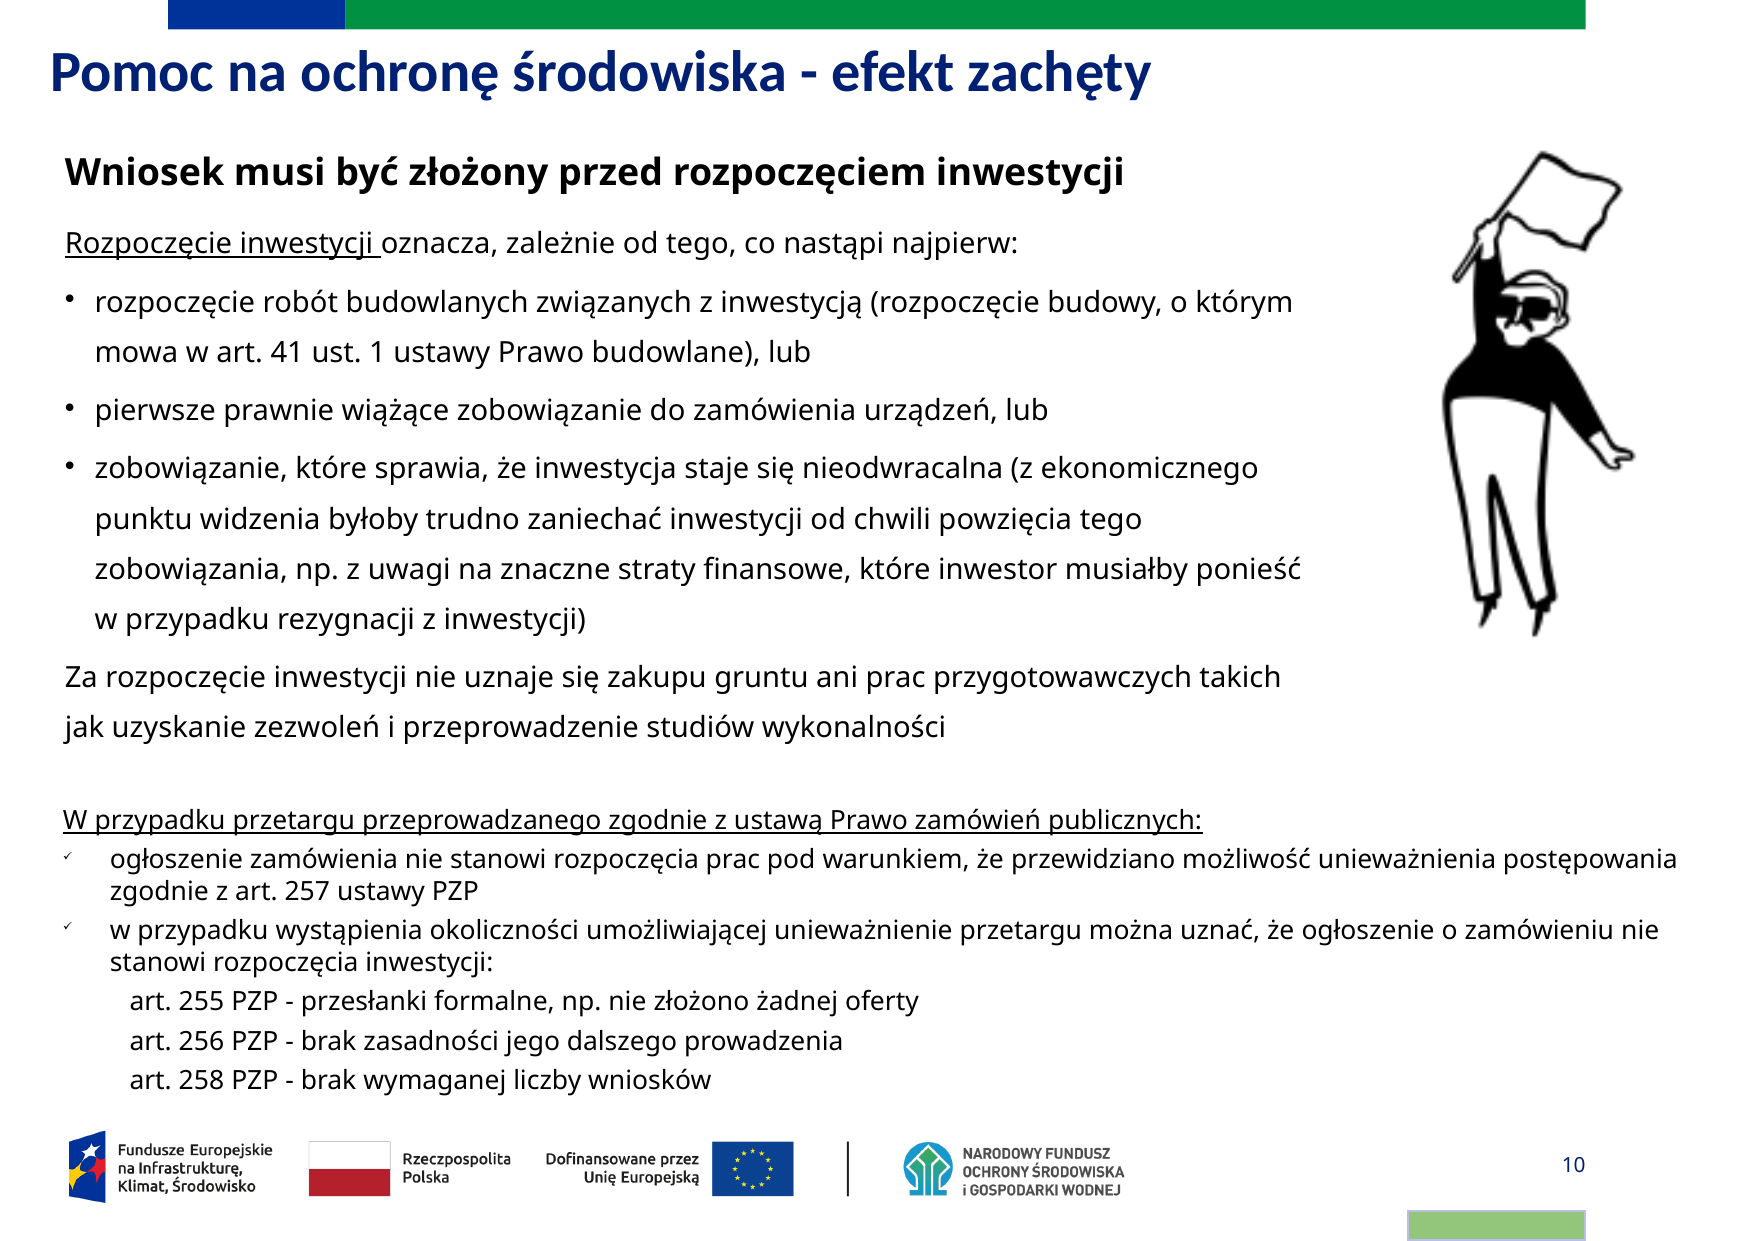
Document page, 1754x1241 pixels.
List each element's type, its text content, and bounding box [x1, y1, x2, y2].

text_box Wniosek musi być złożony przed rozpoczęciem inwestycji Rozpoczęcie inwestycji oznacza, zależnie od tego, co nastąpi najpierw: rozpoczęcie robót budowlanych związanych z inwestycją (rozpoczęcie budowy, o którym mowa w art. 41 ust. 1 ustawy Prawo budowlane), lub pierwsze prawnie wiążące zobowiązanie do zamówienia urządzeń, lub zobowiązanie, które sprawia, że inwestycja staje się nieodwracalna (z ekonomicznego punktu widzenia byłoby trudno zaniechać inwestycji od chwili powzięcia tego zobowiązania, np. z uwagi na znaczne straty finansowe, które inwestor musiałby ponieść w przypadku rezygnacji z inwestycji) Za rozpoczęcie inwestycji nie uznaje się zakupu gruntu ani prac przygotowawczych takich jak uzyskanie zezwoleń i przeprowadzenie studiów wykonalności [50, 135, 1342, 795]
picture [49, 1112, 1143, 1221]
text_box W przypadku przetargu przeprowadzanego zgodnie z ustawą Prawo zamówień publicznych: ogłoszenie zamówienia nie stanowi rozpoczęcia prac pod warunkiem, że przewidziano możliwość unieważnienia postępowania zgodnie z art. 257 ustawy PZP w przypadku wystąpienia okoliczności umożliwiającej unieważnienie przetargu można uznać, że ogłoszenie o zamówieniu nie stanowi rozpoczęcia inwestycji: art. 255 PZP - przesłanki formalne, np. nie złożono żadnej oferty art. 256 PZP - brak zasadności jego dalszego prowadzenia art. 258 PZP - brak wymaganej liczby wniosków [48, 795, 1704, 1102]
slide_number 10 [1408, 1151, 1586, 1181]
picture [1268, 125, 1754, 664]
title Pomoc na ochronę środowiska - efekt zachęty [50, 27, 1586, 116]
